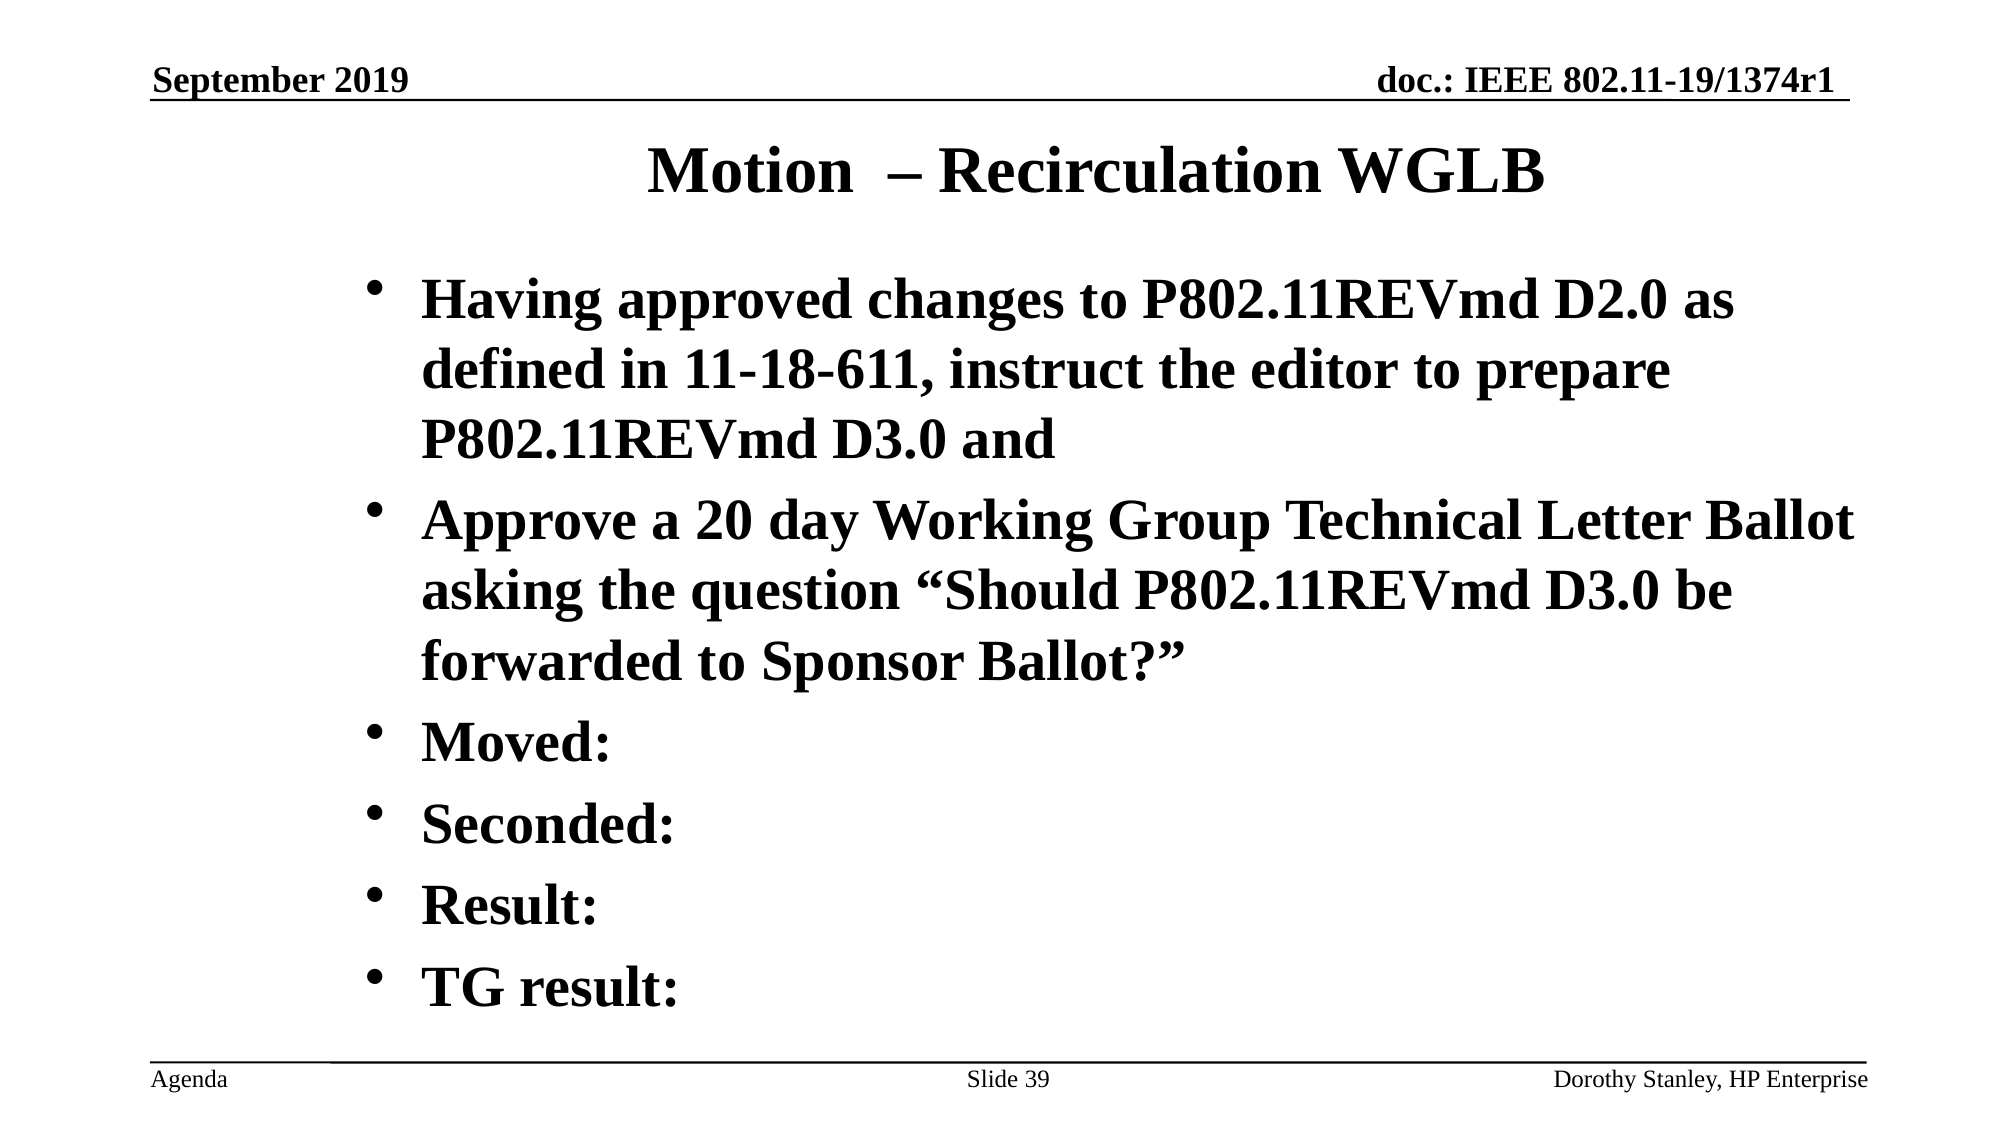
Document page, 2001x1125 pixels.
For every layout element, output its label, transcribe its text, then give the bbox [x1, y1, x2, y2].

text_box Motion – Recirculation WGLB [359, 77, 1835, 252]
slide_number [152, 54, 567, 100]
slide_number Slide 39 [964, 1062, 1053, 1093]
text_box Having approved changes to P802.11REVmd D2.0 as defined in 11-18-611, instruct the editor to prepare P802.11REVmd D3.0 and Approve a 20 day Working Group Technical Letter Ballot asking the question “Should P802.11REVmd D3.0 be forwarded to Sponsor Ballot?” Moved: Seconded: Result: TG result: [350, 252, 1903, 1025]
footer Dorothy Stanley, HP Enterprise [1549, 1062, 1869, 1093]
